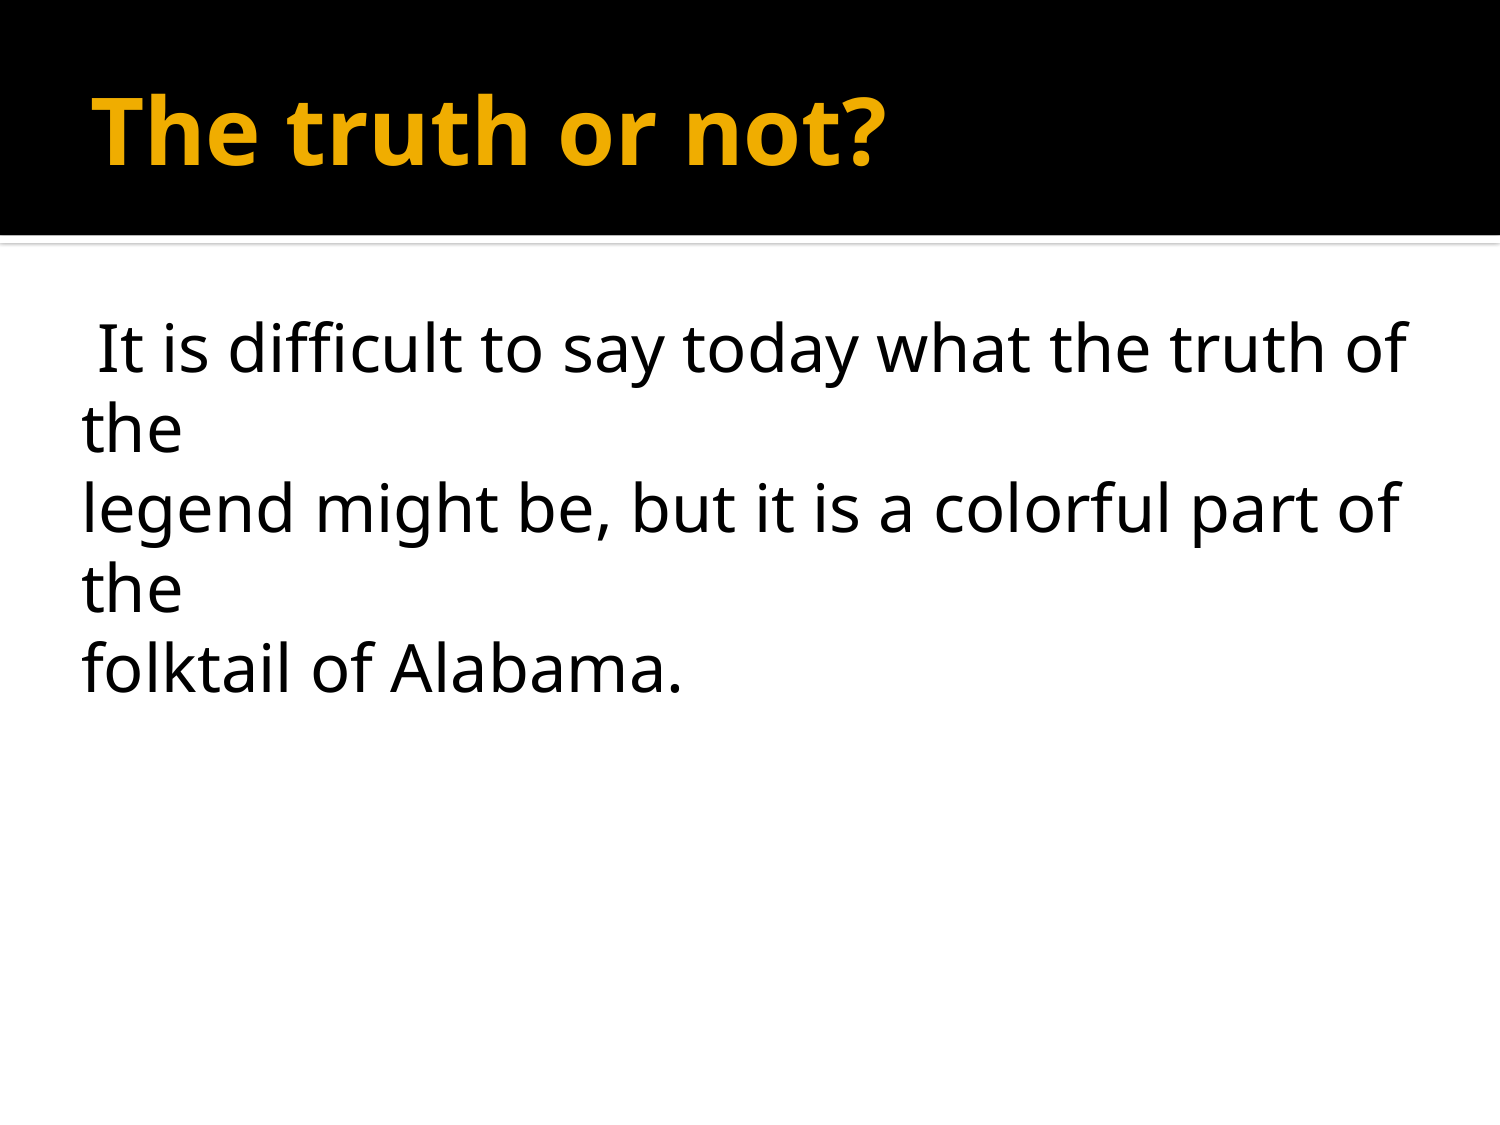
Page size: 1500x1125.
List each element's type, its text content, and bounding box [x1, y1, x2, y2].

title The truth or not? [75, 25, 1425, 231]
list It is difficult to say today what the truth of the legend might be, but it is a colorful part of the folktail of Alabama. [0, 291, 1425, 1050]
